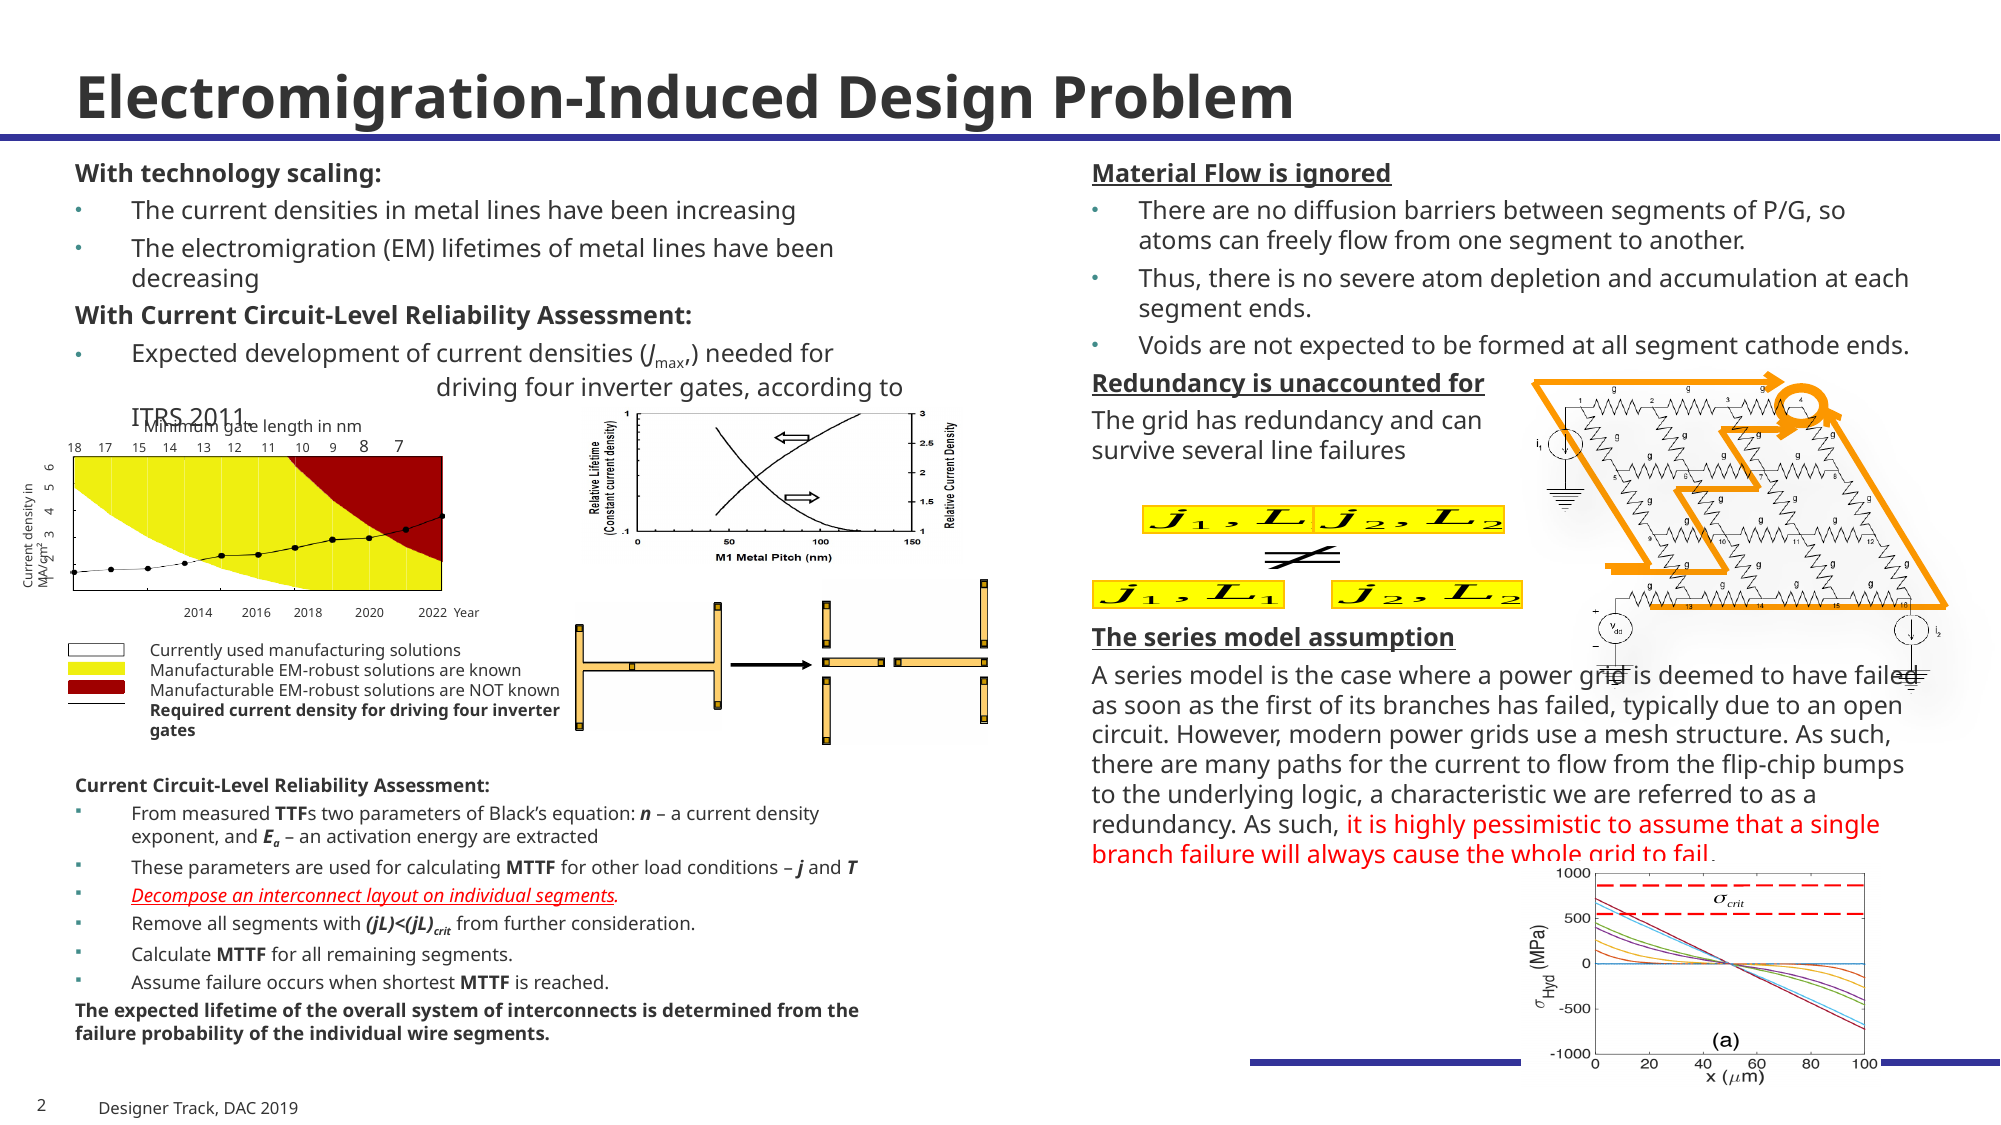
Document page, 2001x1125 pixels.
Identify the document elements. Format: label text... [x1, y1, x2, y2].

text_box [575, 579, 988, 746]
picture [581, 407, 963, 565]
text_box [1094, 506, 1522, 608]
title Electromigration-Induced Design Problem [0, 0, 2000, 138]
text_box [1520, 861, 1882, 1087]
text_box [1524, 381, 1959, 694]
list Material Flow is ignored There are no diffusion barriers between segments of P/G, so atoms can freely flow from one segment to another. Thus, there is no severe atom depletion and accumulation at each segment ends. Voids are not expected to be formed at all segment cathode ends. Redundancy is unaccounted for The grid has redundancy and can survive several line failures The series model assumption A series model is the case where a power grid is deemed to have failed as soon as the first of its branches has failed, typically due to an open circuit. However, modern power grids use a mesh structure. As such, there are many paths for the current to flow from the flip-chip bumps to the underlying logic, a characteristic we are referred to as a redundancy. As such, it is highly pessimistic to assume that a single branch failure will always cause the whole grid to fail. [1016, 149, 2000, 982]
list With technology scaling: The current densities in metal lines have been increasing The electromigration (EM) lifetimes of metal lines have been decreasing With Current Circuit-Level Reliability Assessment: Expected development of current densities (Jmax,) needed for driving four inverter gates, according to ITRS 2011. Current Circuit-Level Reliability Assessment: From measured TTFs two parameters of Black’s equation: n – a current density exponent, and Ea – an activation energy are extracted These parameters are used for calculating MTTF for other load conditions – j and T Decompose an interconnect layout on individual segments. Remove all segments with (jL)<(jL)crit from further consideration. Calculate MTTF for all remaining segments. Assume failure occurs when shortest MTTF is reached. The expected lifetime of the overall system of interconnects is determined from the failure probability of the individual wire segments. [0, 149, 984, 982]
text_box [12, 408, 626, 749]
footer Designer Track, DAC 2019 [83, 1086, 1224, 1125]
slide_number 2 [0, 1087, 84, 1125]
